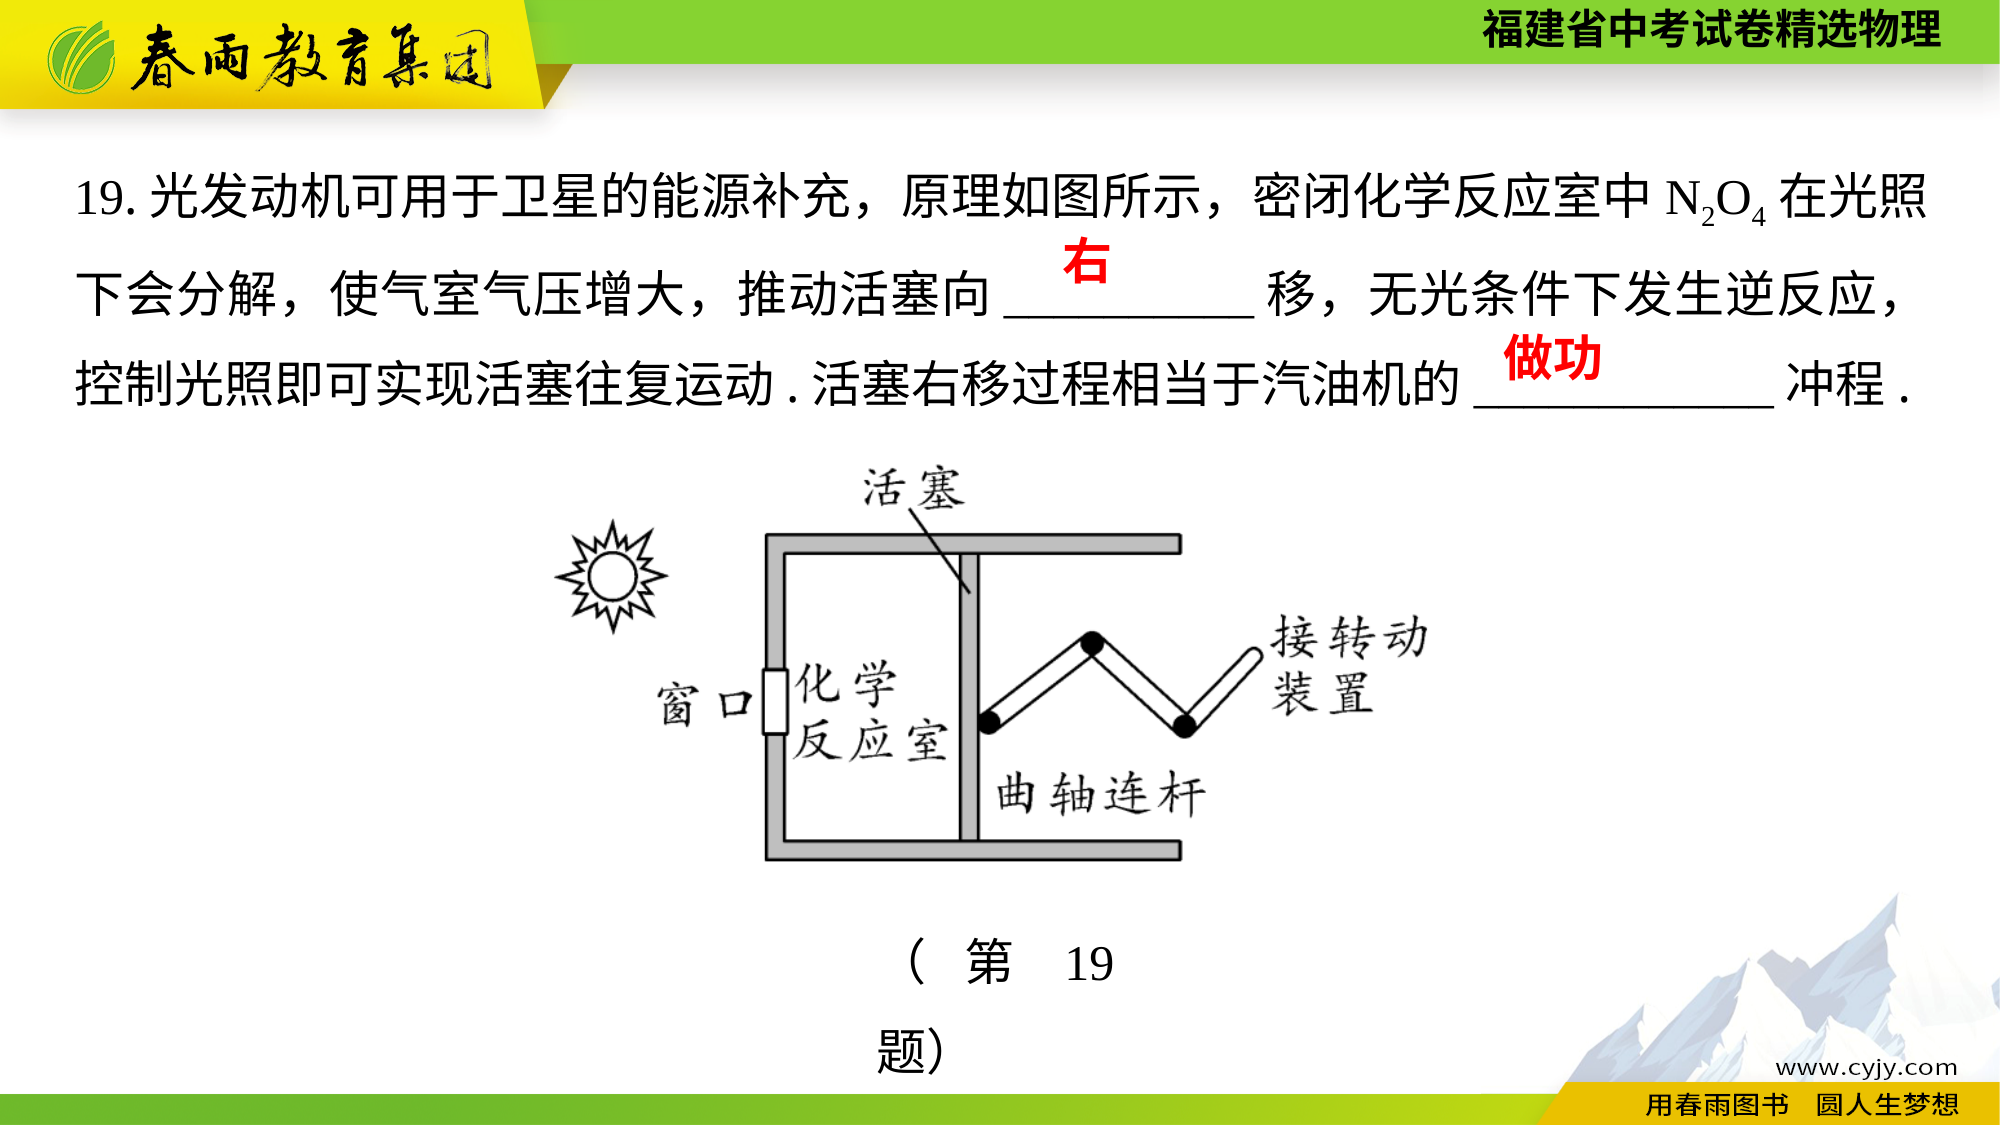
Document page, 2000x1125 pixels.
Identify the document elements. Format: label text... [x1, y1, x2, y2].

list 19.光发动机可用于卫星的能源补充，原理如图所示，密闭化学反应室中N2O4在光照下会分解，使气室气压增大，推动活塞向__________移，无光条件下发生逆反应，控制光照即可实现活塞往复运动.活塞右移过程相当于汽油机的____________冲程. [59, 122, 1944, 399]
text_box （第19题） [861, 893, 1142, 998]
picture [0, 0, 2000, 1125]
text_box 右 [1047, 222, 1128, 298]
text_box 做功 [1438, 318, 1669, 394]
